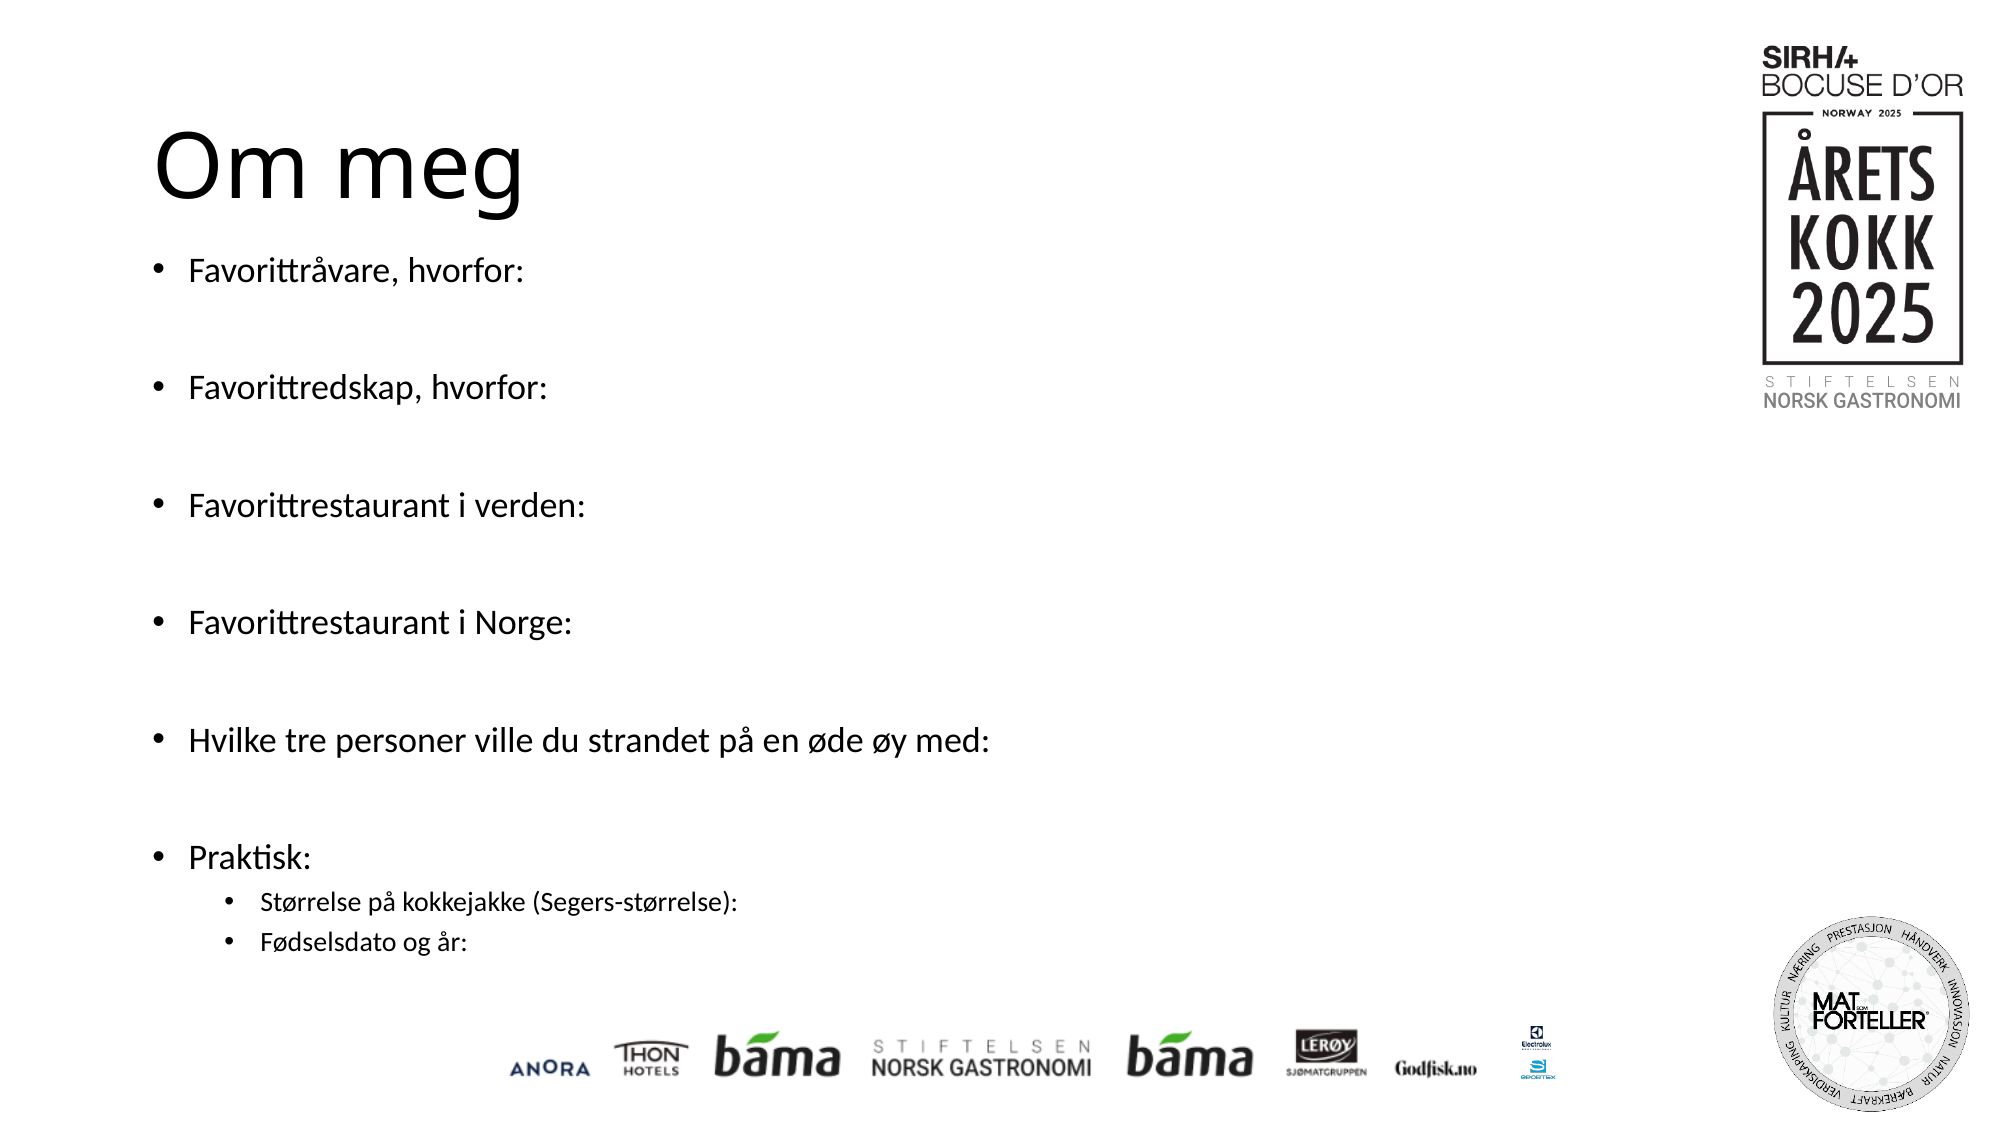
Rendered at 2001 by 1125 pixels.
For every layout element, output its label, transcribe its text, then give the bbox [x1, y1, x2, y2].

title Om meg [137, 59, 1745, 243]
picture [1759, 897, 1983, 1125]
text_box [1745, 35, 1979, 422]
list Favorittråvare, hvorfor: Favorittredskap, hvorfor: Favorittrestaurant i verden: Favorittrestaurant i Norge: Hvilke tre personer ville du strandet på en øde øy med: Praktisk: Størrelse på kokkejakke (Segers-størrelse): Fødselsdato og år: [137, 243, 1863, 971]
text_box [468, 1001, 1557, 1108]
